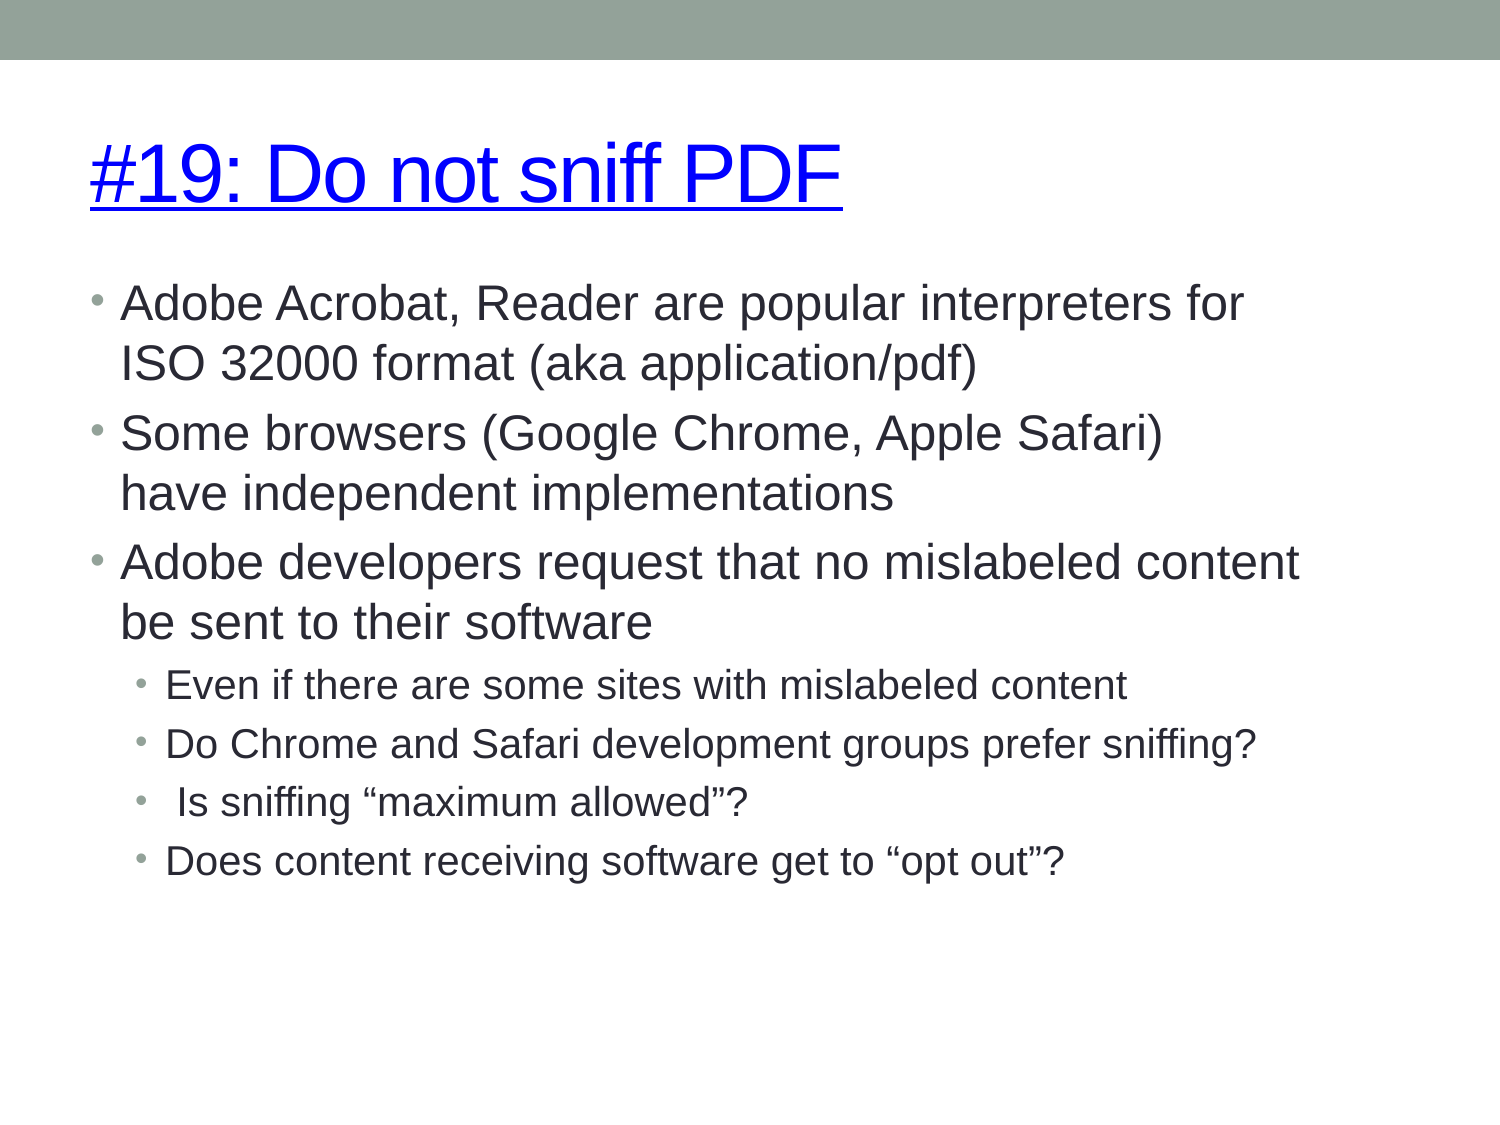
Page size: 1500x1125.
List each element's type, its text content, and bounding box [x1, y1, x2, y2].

list Adobe Acrobat, Reader are popular interpreters for ISO 32000 format (aka application/pdf) Some browsers (Google Chrome, Apple Safari) have independent implementations Adobe developers request that no mislabeled content be sent to their software Even if there are some sites with mislabeled content Do Chrome and Safari development groups prefer sniffing? Is sniffing “maximum allowed”? Does content receiving software get to “opt out”? [75, 262, 1425, 1063]
title #19: Do not sniff PDF [75, 87, 1425, 250]
